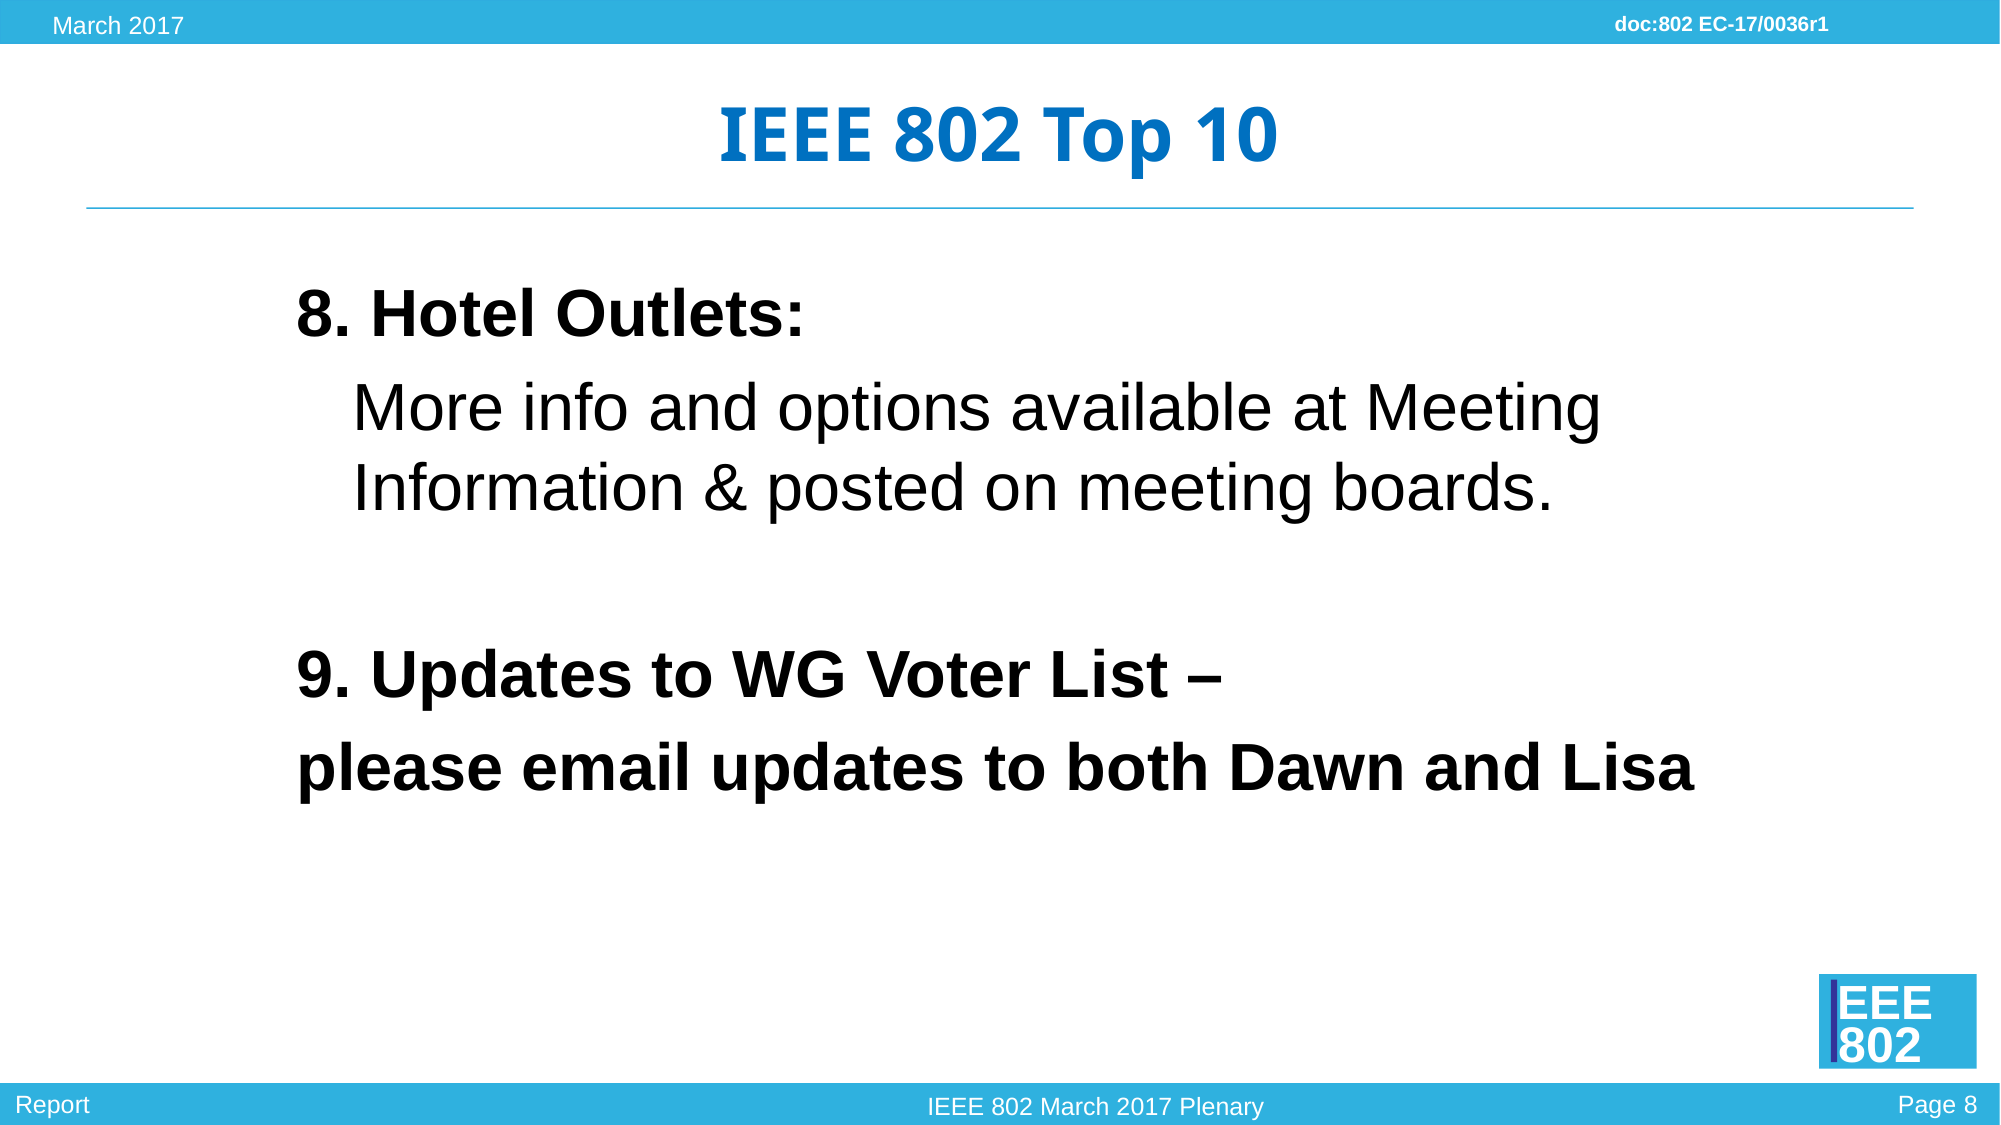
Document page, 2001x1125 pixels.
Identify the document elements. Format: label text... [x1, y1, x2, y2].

list 8. Hotel Outlets: More info and options available at Meeting Information & posted on meeting boards. 9. Updates to WG Voter List – please email updates to both Dawn and Lisa [281, 262, 1741, 1005]
title IEEE 802 Top 10 [99, 66, 1900, 197]
